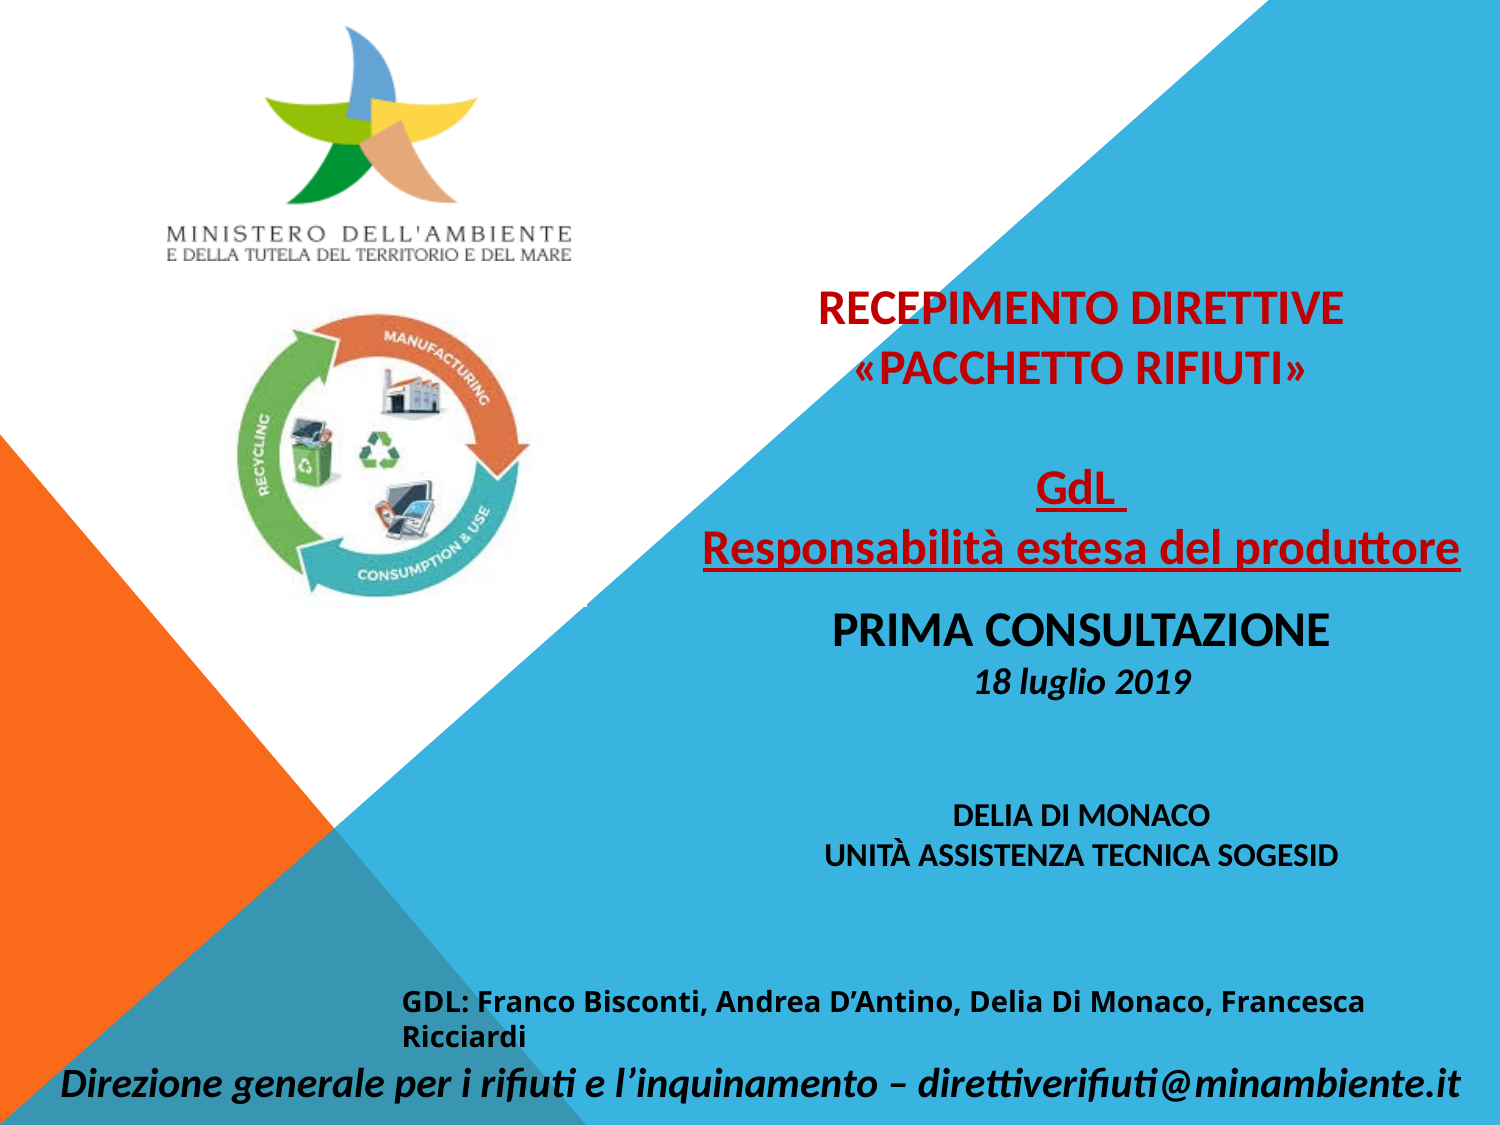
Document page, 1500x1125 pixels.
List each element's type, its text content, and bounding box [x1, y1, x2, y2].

text_box DELIA DI MONACO unità assistenza tecnica sogesid [703, 763, 1461, 903]
picture [167, 308, 587, 608]
text_box RECEPIMENTO DIRETTIVE «PACCHETTO RIFIUTI» GdL Responsabilità estesa del produttore [681, 267, 1483, 583]
text_box GDL: Franco Bisconti, Andrea D’Antino, Delia Di Monaco, Francesca Ricciardi [394, 976, 1473, 1062]
picture [167, 26, 571, 261]
text_box PRIMA CONSULTAZIONE 18 luglio 2019 [576, 589, 1500, 755]
text_box Direzione generale per i rifiuti e l’inquinamento – direttiverifiuti@minambiente.it [52, 1047, 1500, 1113]
